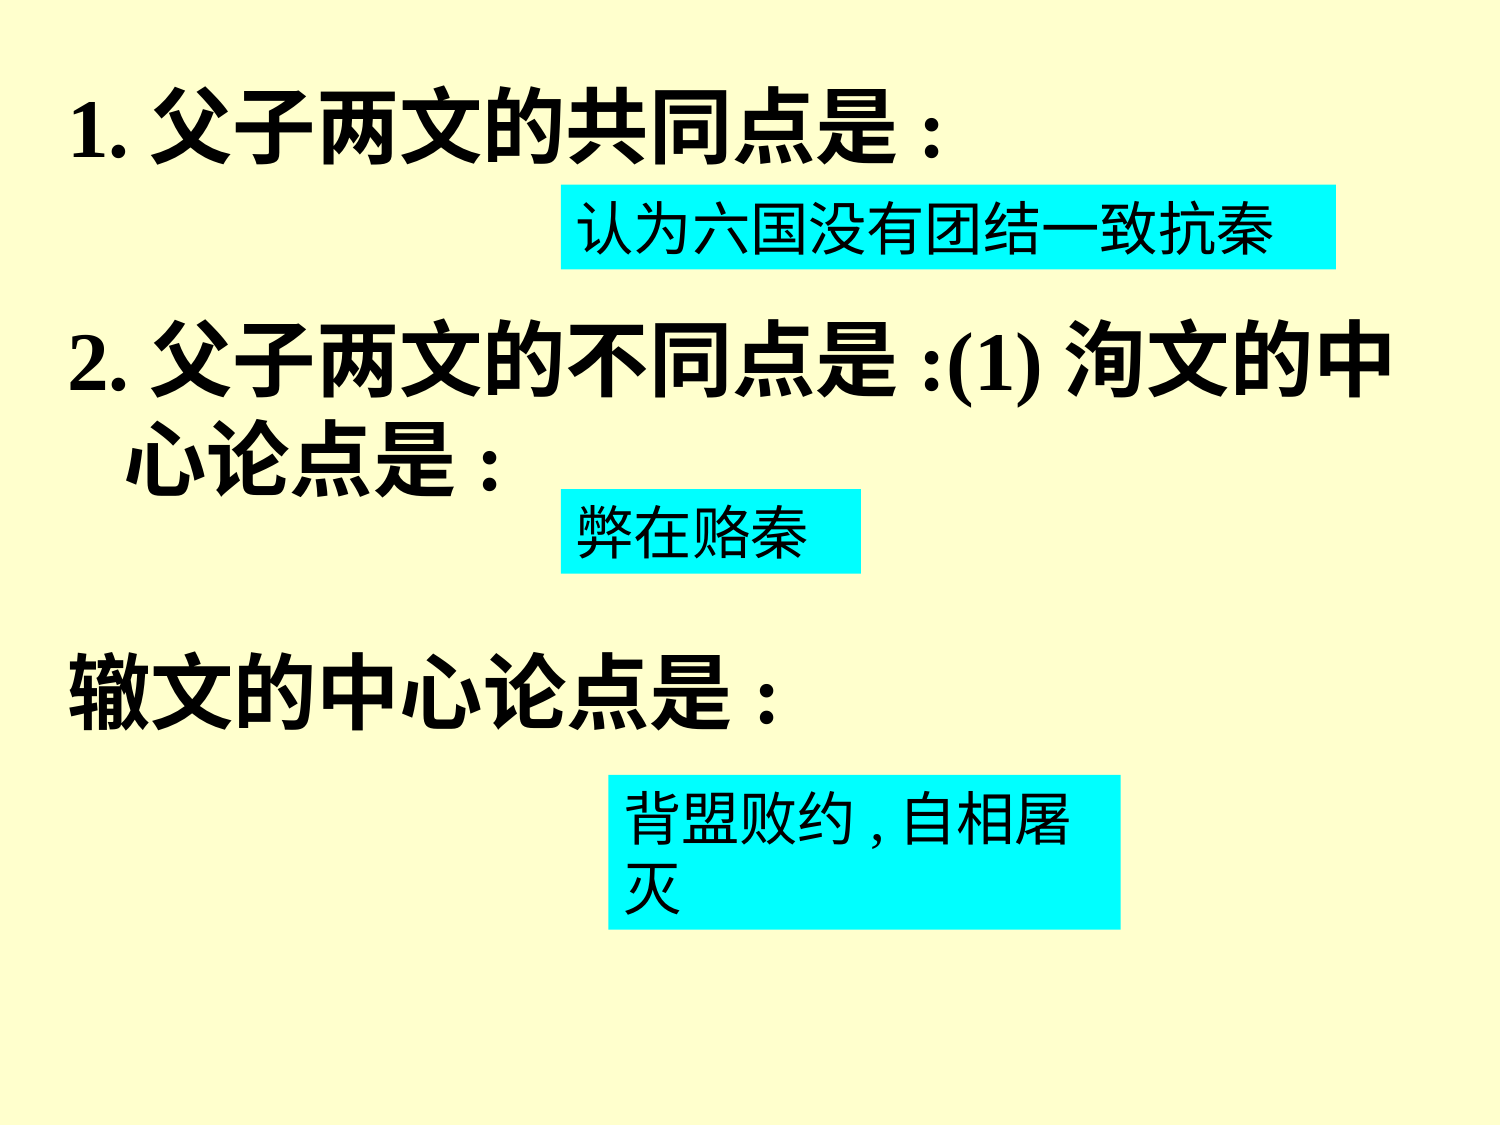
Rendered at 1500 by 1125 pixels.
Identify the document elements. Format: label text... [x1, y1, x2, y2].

text_box 认为六国没有团结一致抗秦 [560, 184, 1336, 270]
list 1.父子两文的共同点是: 2.父子两文的不同点是:(1)洵文的中心论点是: 辙文的中心论点是: [51, 66, 1440, 1012]
text_box 弊在赂秦 [560, 489, 861, 574]
text_box 背盟败约,自相屠灭 [608, 774, 1121, 930]
